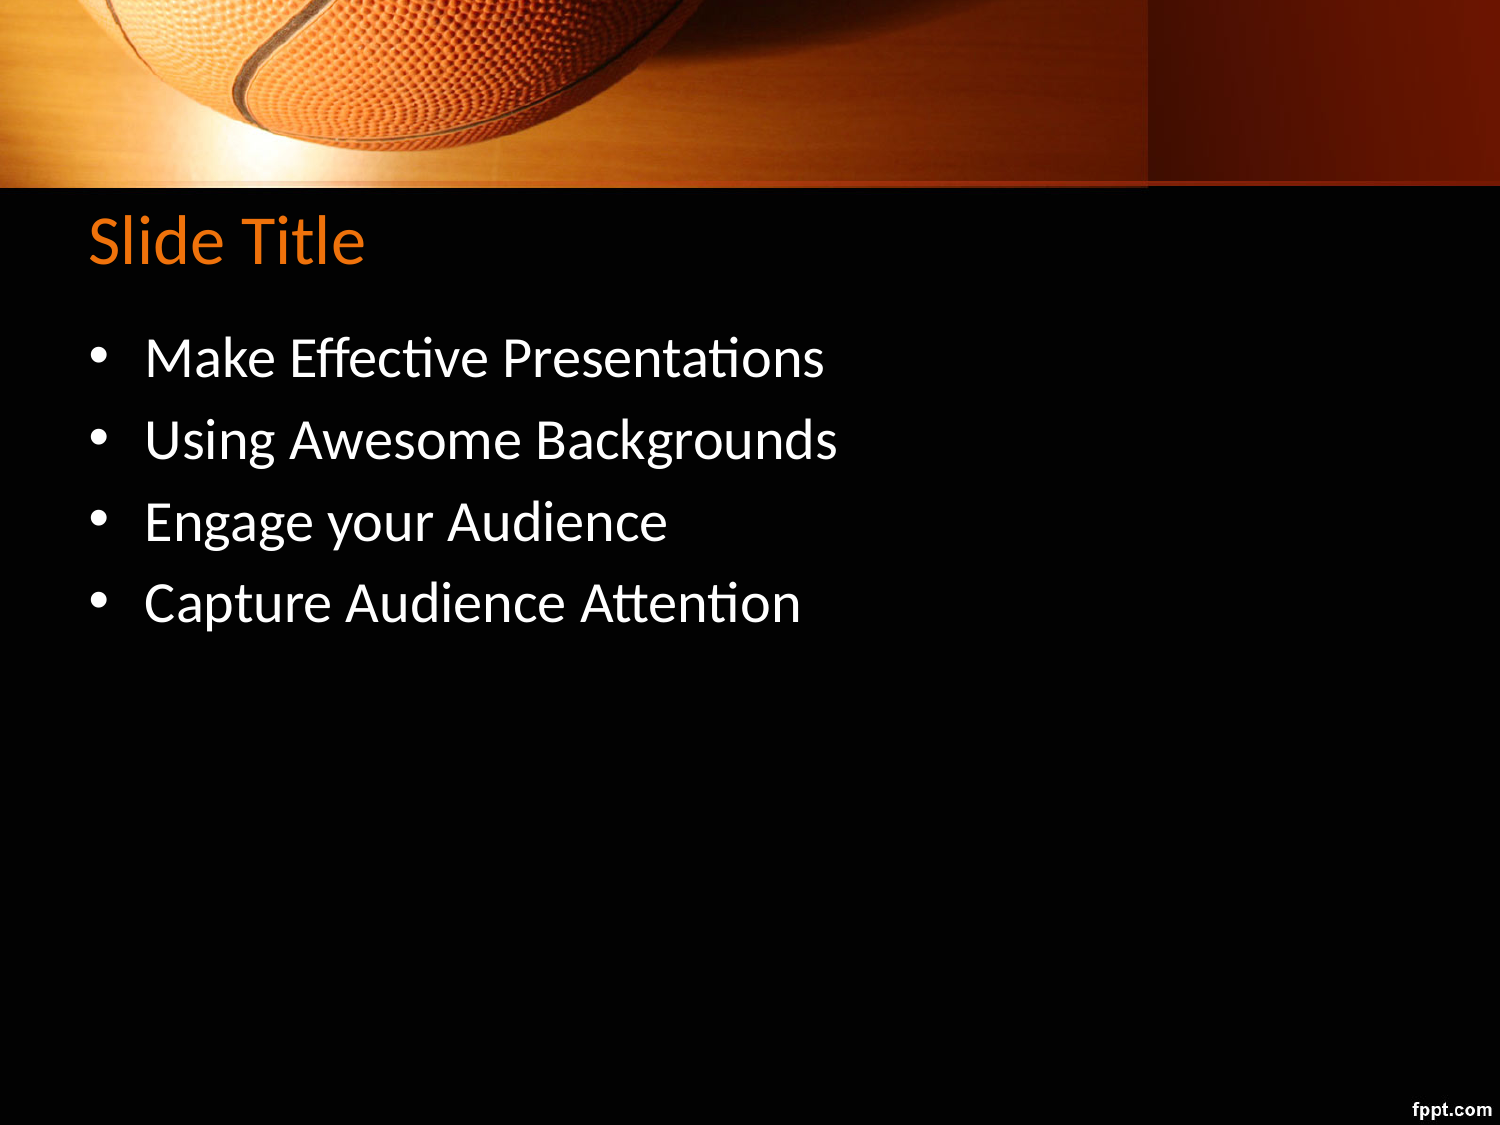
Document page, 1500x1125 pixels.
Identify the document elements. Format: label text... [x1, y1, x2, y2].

picture [0, 0, 1500, 1125]
title Slide Title [73, 186, 1427, 287]
list Make Effective Presentations Using Awesome Backgrounds Engage your Audience Capture Audience Attention [73, 311, 1126, 989]
